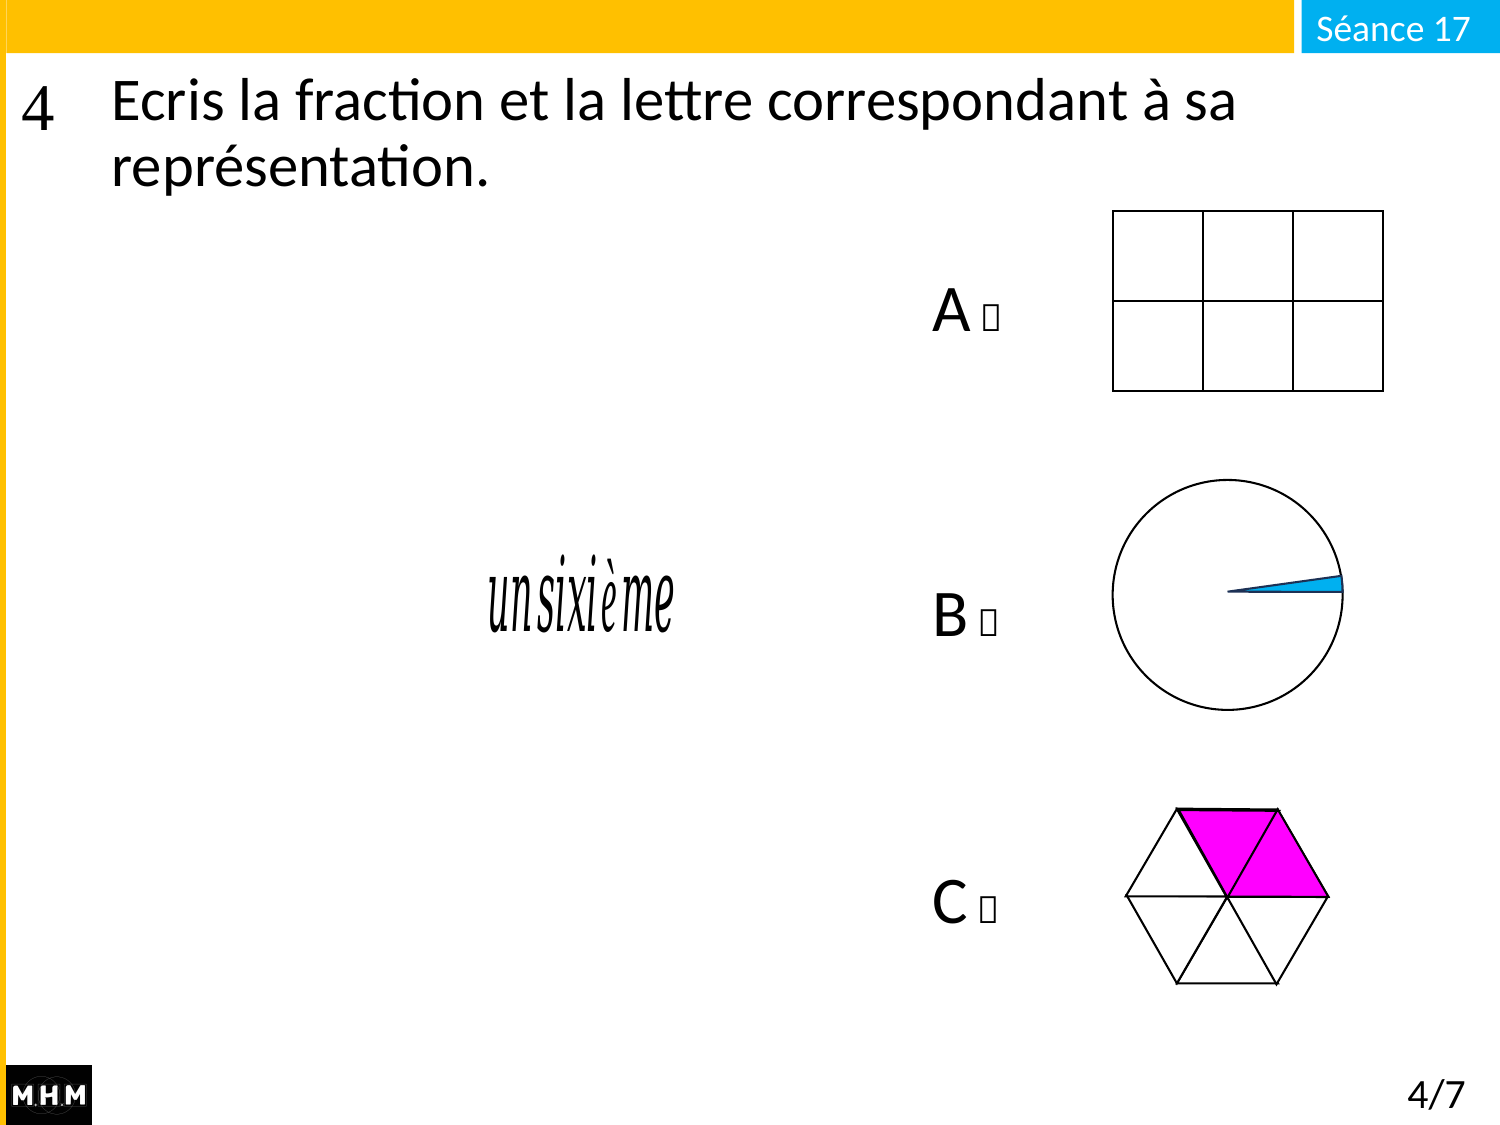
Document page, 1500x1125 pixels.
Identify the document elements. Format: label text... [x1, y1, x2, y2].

text_box [1112, 210, 1204, 300]
text_box C  [918, 849, 1065, 944]
picture [6, 1065, 92, 1125]
list 4/7 [1373, 1064, 1500, 1125]
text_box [1202, 211, 1383, 392]
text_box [1145, 780, 1329, 984]
text_box [1227, 574, 1344, 593]
title Ecris la fraction et la lettre correspondant à sa représentation. [96, 60, 1391, 208]
text_box [1112, 300, 1202, 392]
text_box A  [918, 257, 1065, 353]
text_box B  [918, 562, 1065, 658]
text_box [1111, 478, 1344, 711]
